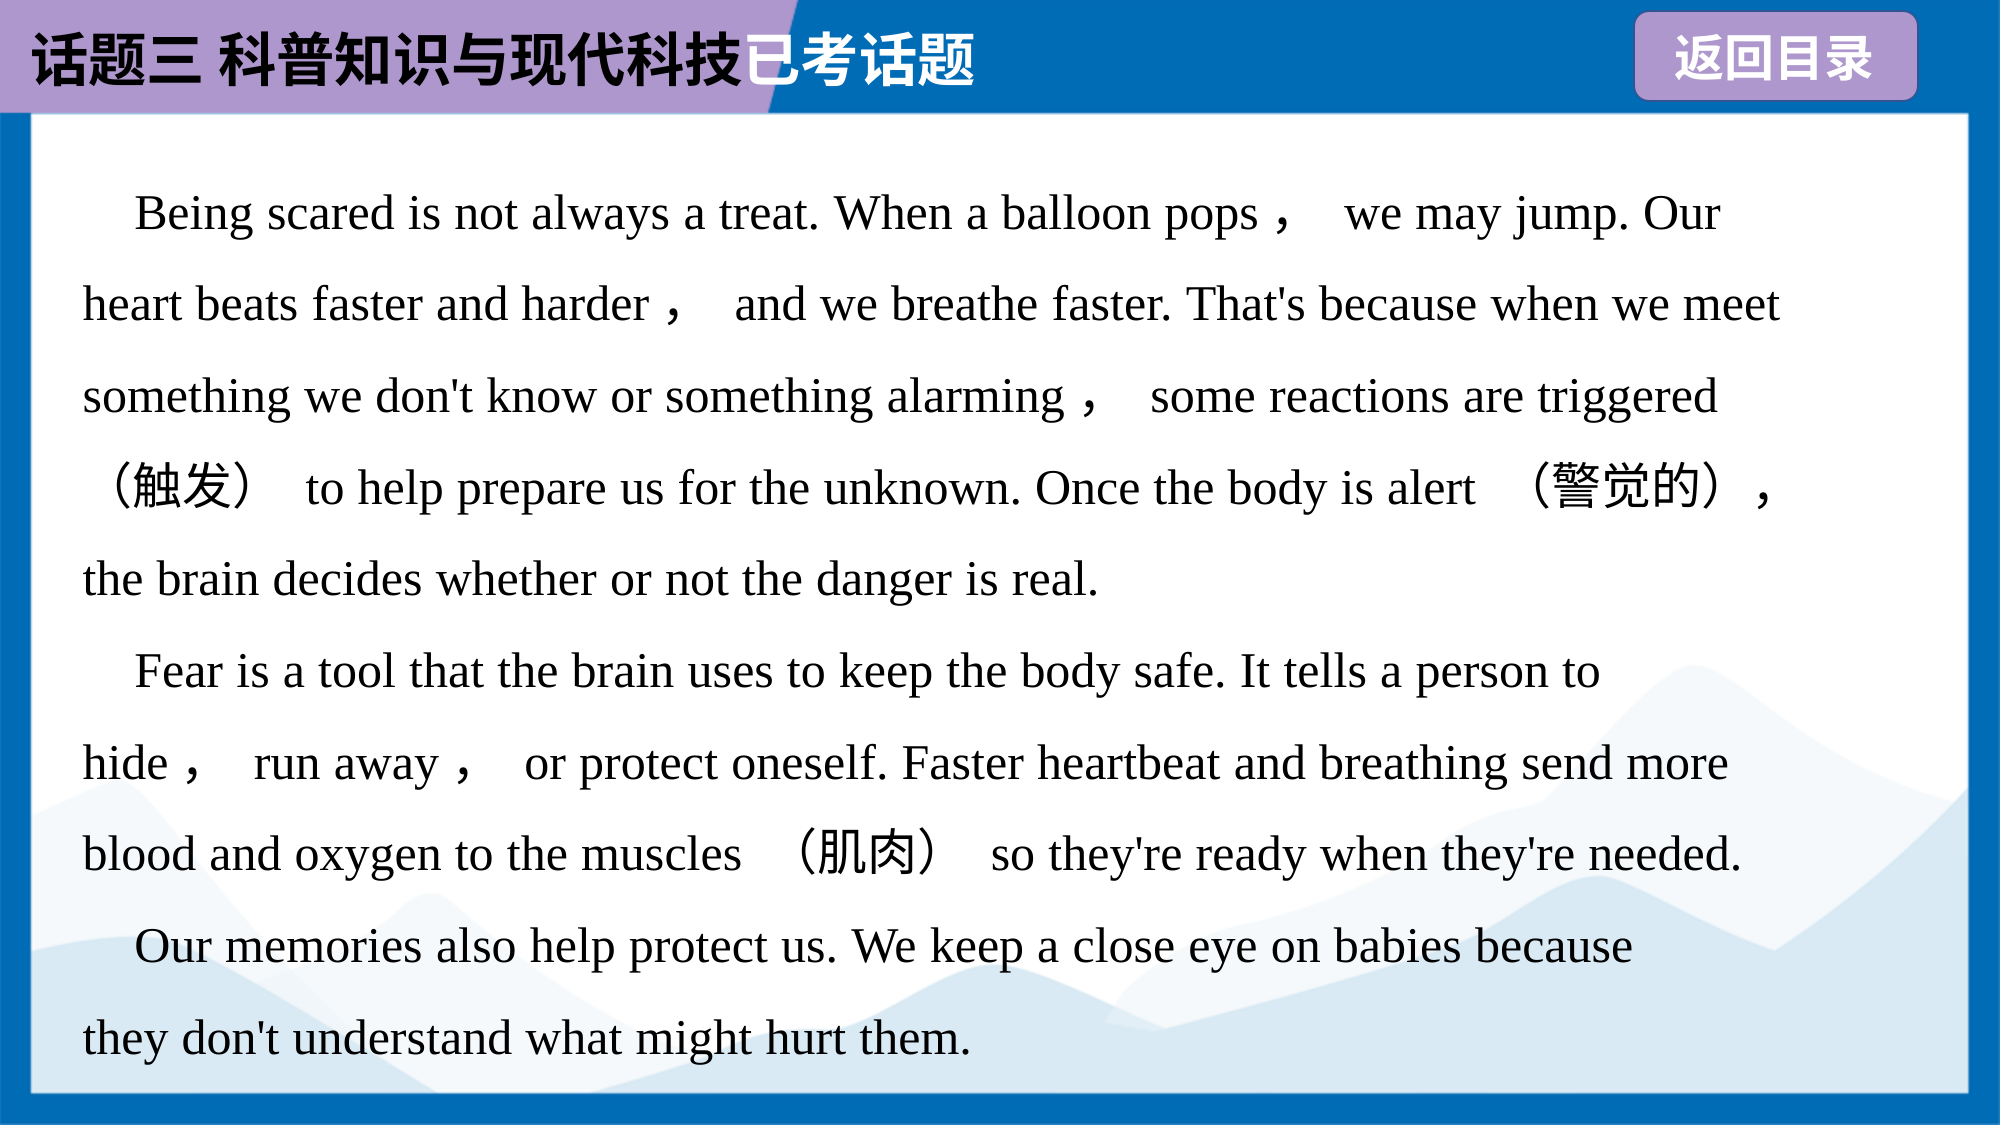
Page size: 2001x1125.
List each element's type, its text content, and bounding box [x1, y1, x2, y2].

text_box Being scared is not always a treat. When a balloon pops， we may jump. Our heart beats faster and harder， and we breathe faster. That's because when we meet something we don't know or something alarming， some reactions are triggered （触发） to help prepare us for the unknown. Once the body is alert （警觉的）， the brain decides whether or not the danger is real. Fear is a tool that the brain uses to keep the body safe. It tells a person to hide， run away， or protect oneself. Faster heartbeat and breathing send more blood and oxygen to the muscles （肌肉） so they're ready when they're needed. Our memories also help protect us. We keep a close eye on babies because they don't understand what might hurt them. [82, 147, 1917, 1065]
picture [0, 0, 2000, 1125]
